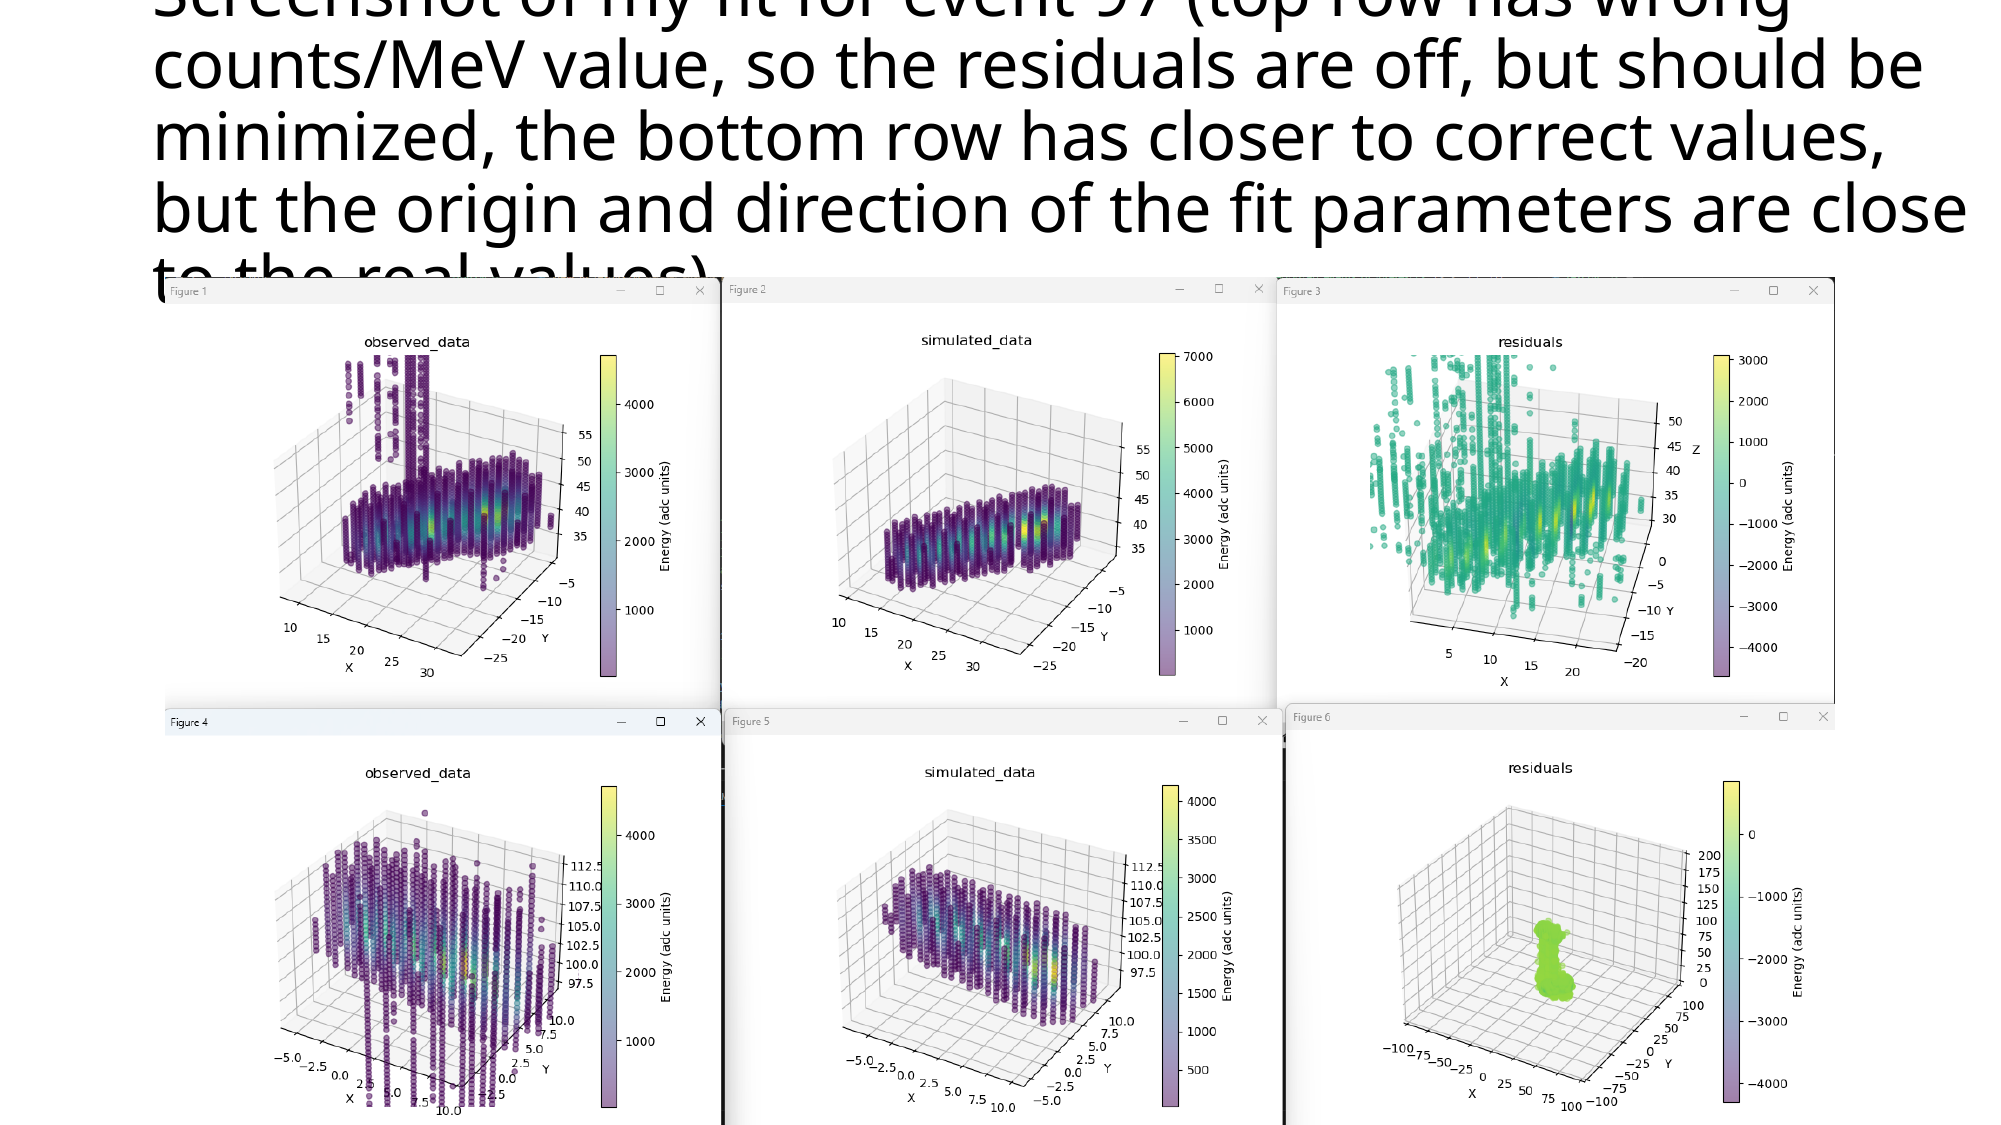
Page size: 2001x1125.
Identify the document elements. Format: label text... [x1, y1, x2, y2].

picture [164, 276, 1835, 1125]
text_box Screenshot of my fit for event 97 (top row has wrong counts/MeV value, so the residuals are off, but should be minimized, the bottom row has closer to correct values, but the origin and direction of the fit parameters are close to the real values) [137, 0, 2000, 278]
